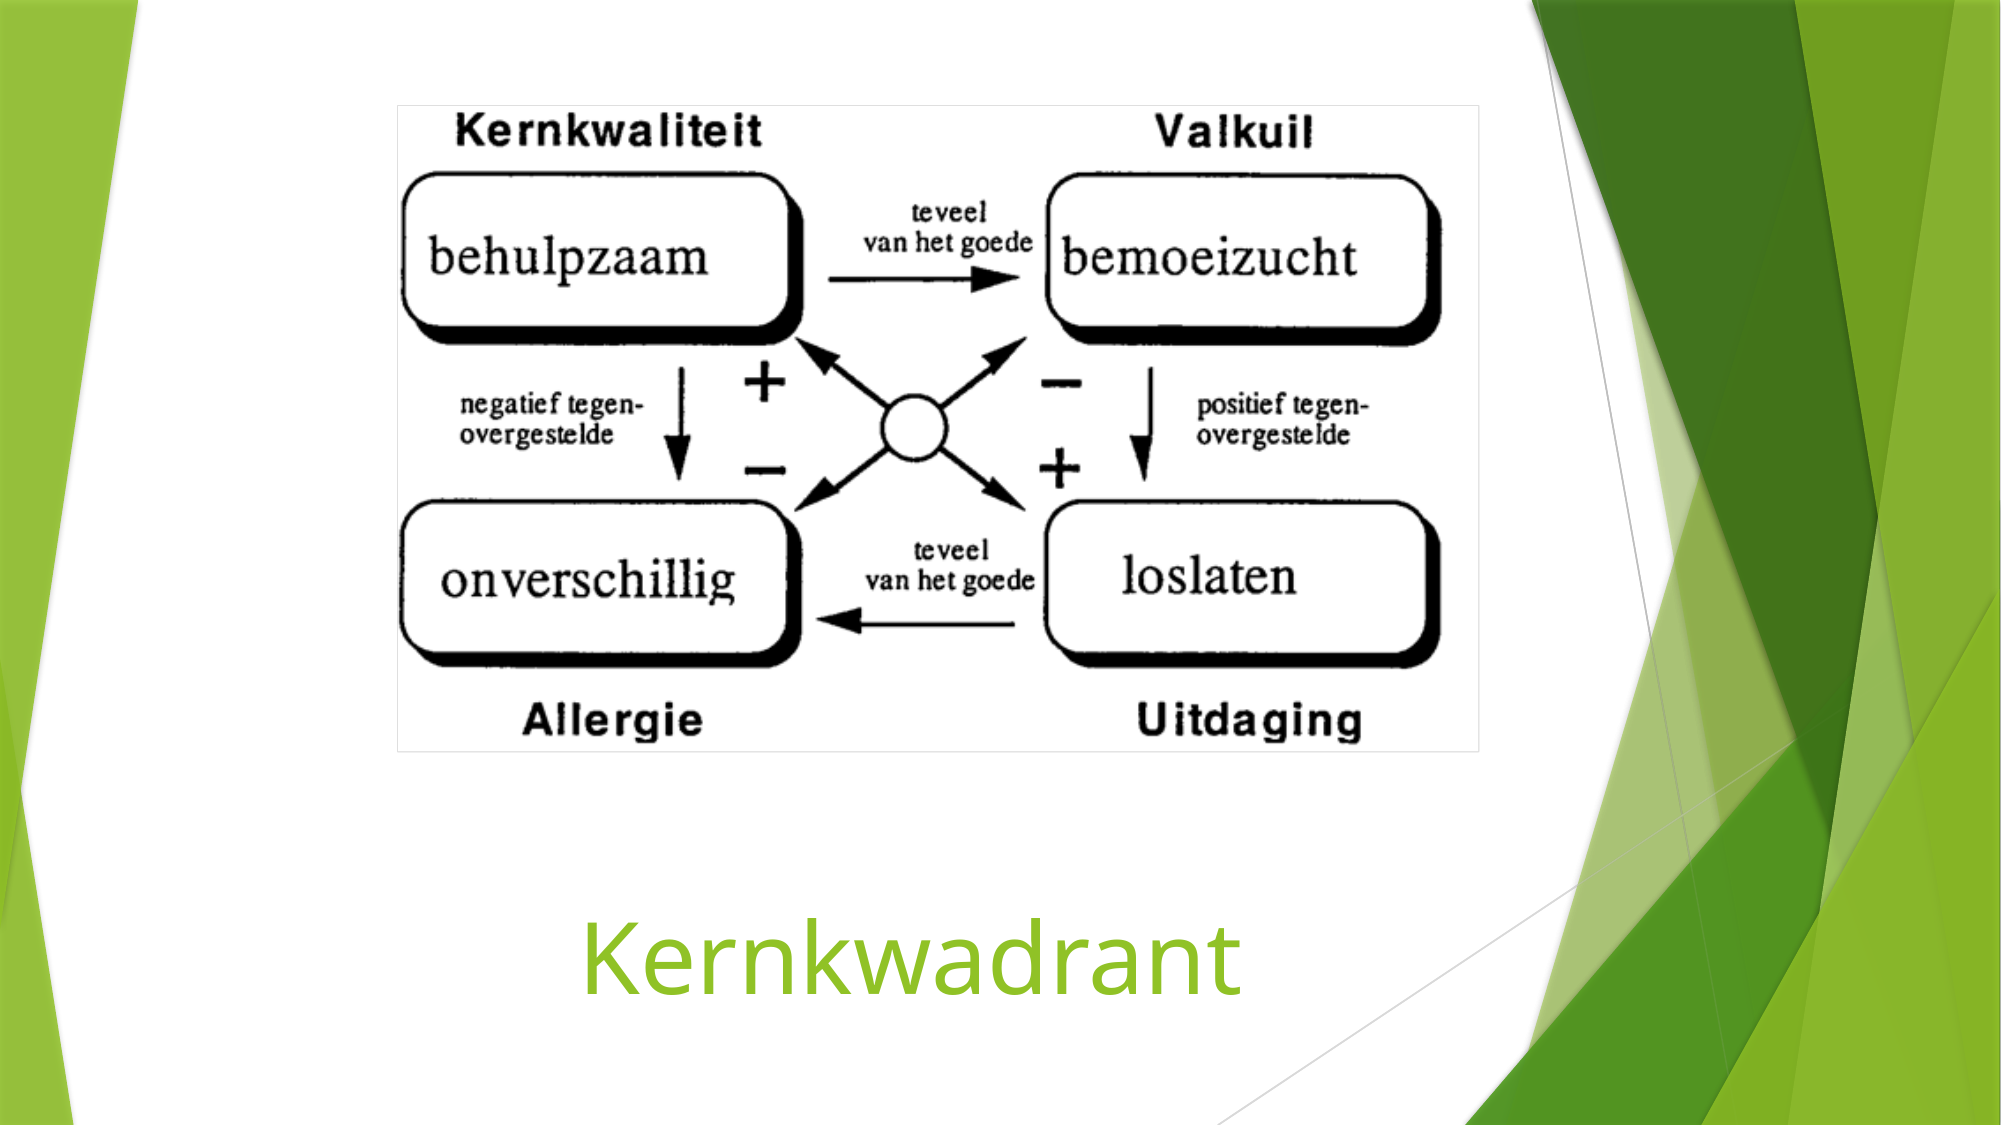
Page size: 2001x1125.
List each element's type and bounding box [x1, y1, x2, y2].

picture [395, 104, 1481, 754]
text_box [0, 0, 2000, 1125]
